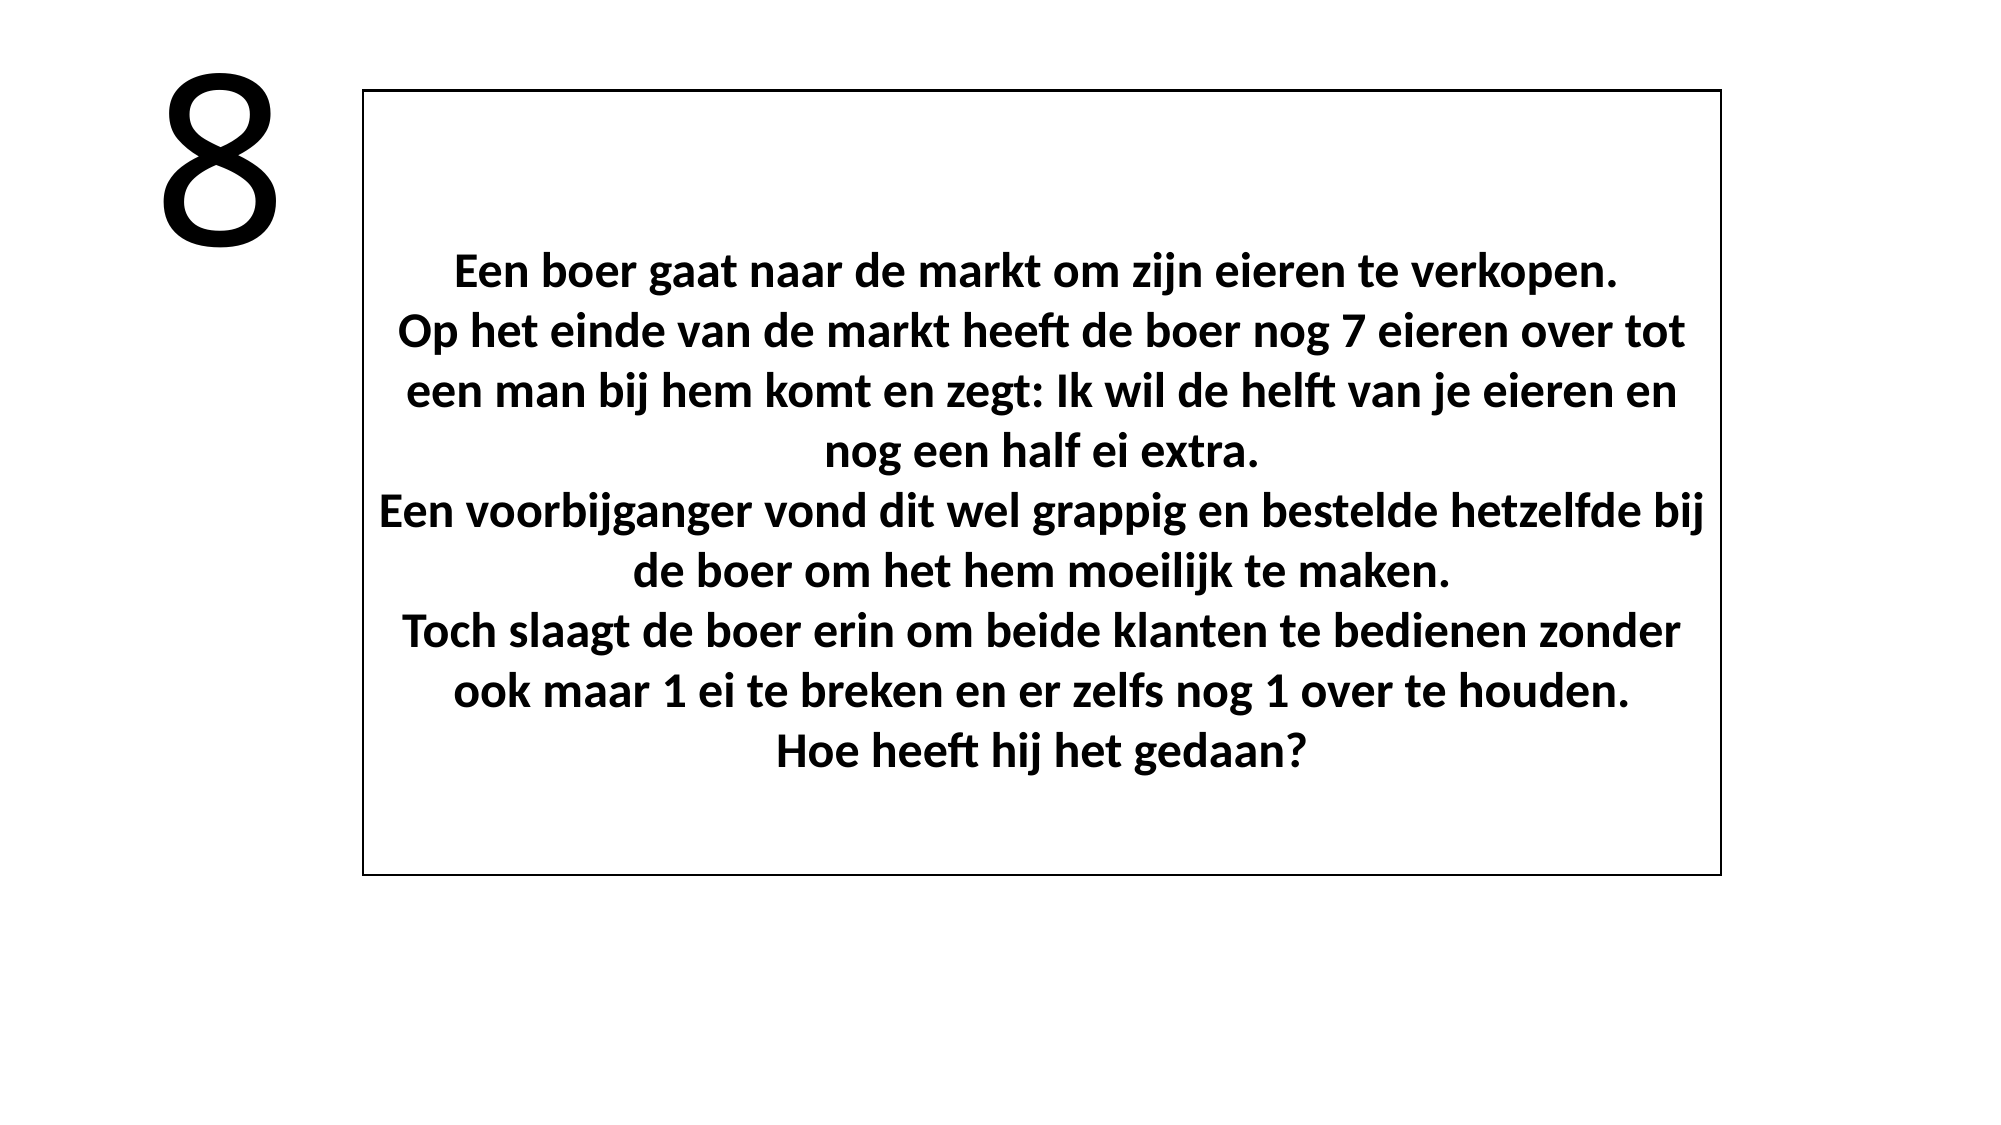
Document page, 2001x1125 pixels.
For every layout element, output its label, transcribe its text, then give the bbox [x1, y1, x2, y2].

text_box Een boer gaat naar de markt om zijn eieren te verkopen. Op het einde van de markt heeft de boer nog 7 eieren over tot een man bij hem komt en zegt: Ik wil de helft van je eieren en nog een half ei extra. Een voorbijganger vond dit wel grappig en bestelde hetzelfde bij de boer om het hem moeilijk te maken. Toch slaagt de boer erin om beide klanten te bedienen zonder ook maar 1 ei te breken en er zelfs nog 1 over te houden. Hoe heeft hij het gedaan? [362, 278, 1722, 876]
title 8 [137, 59, 1863, 278]
